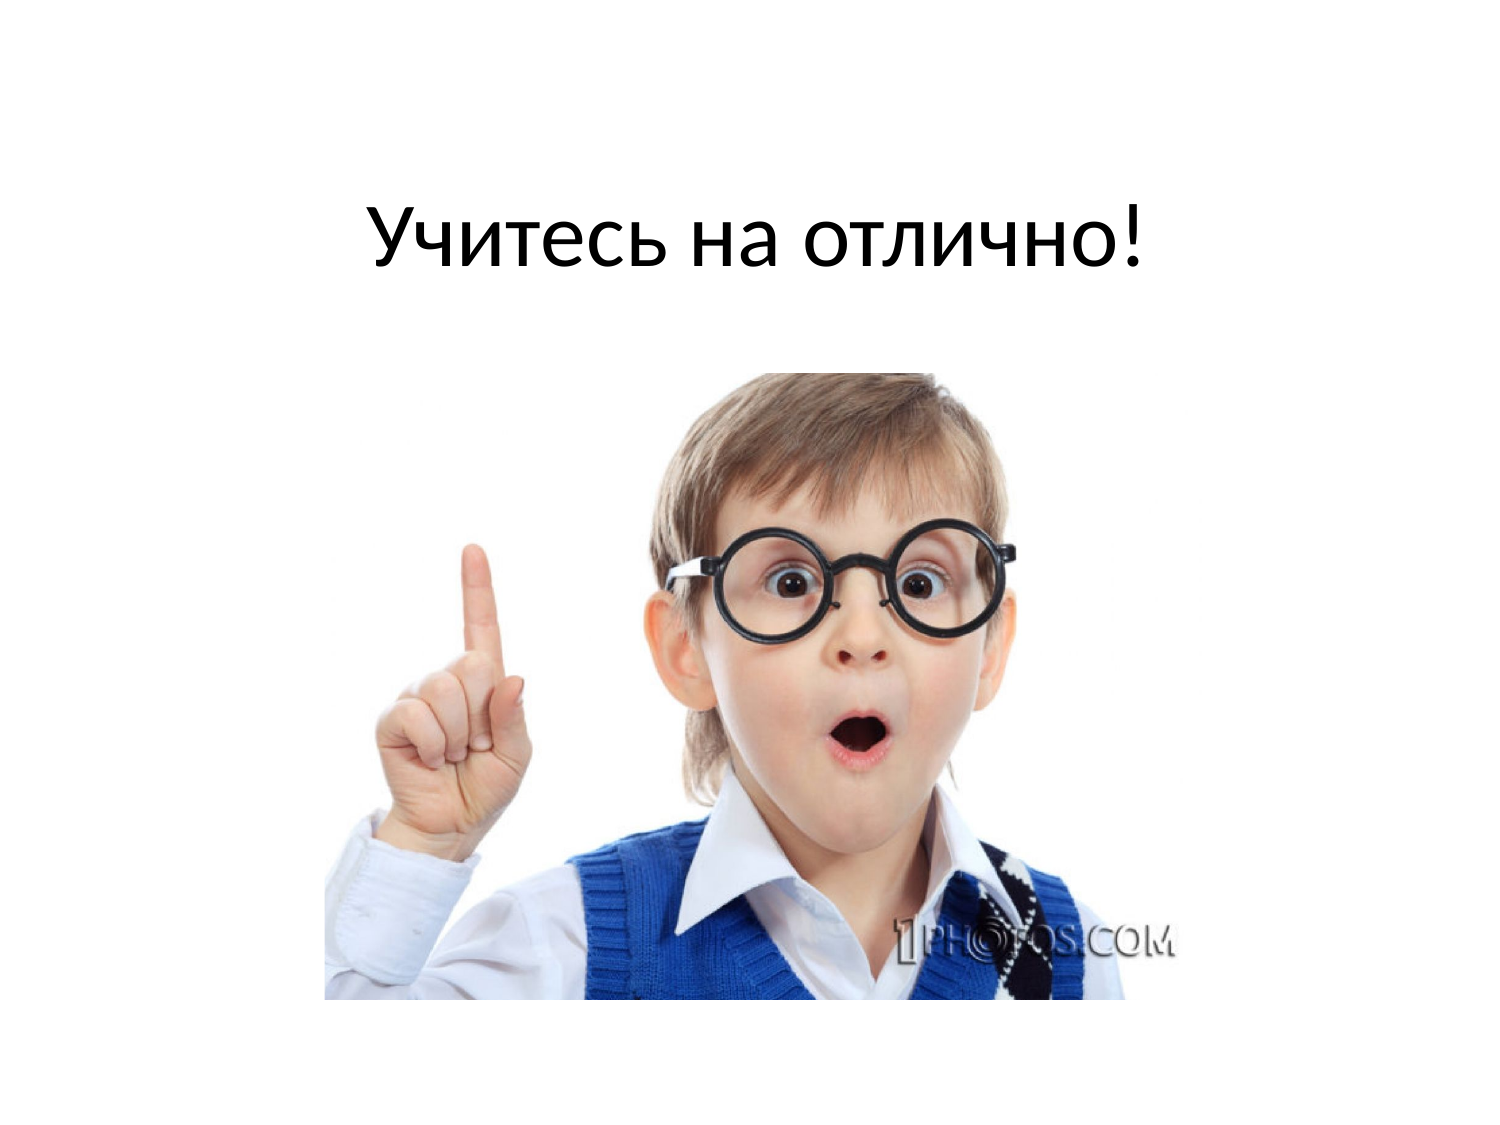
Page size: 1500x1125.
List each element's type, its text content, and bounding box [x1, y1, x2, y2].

title Учитесь на отлично! [74, 44, 1442, 305]
picture [324, 373, 1204, 1000]
